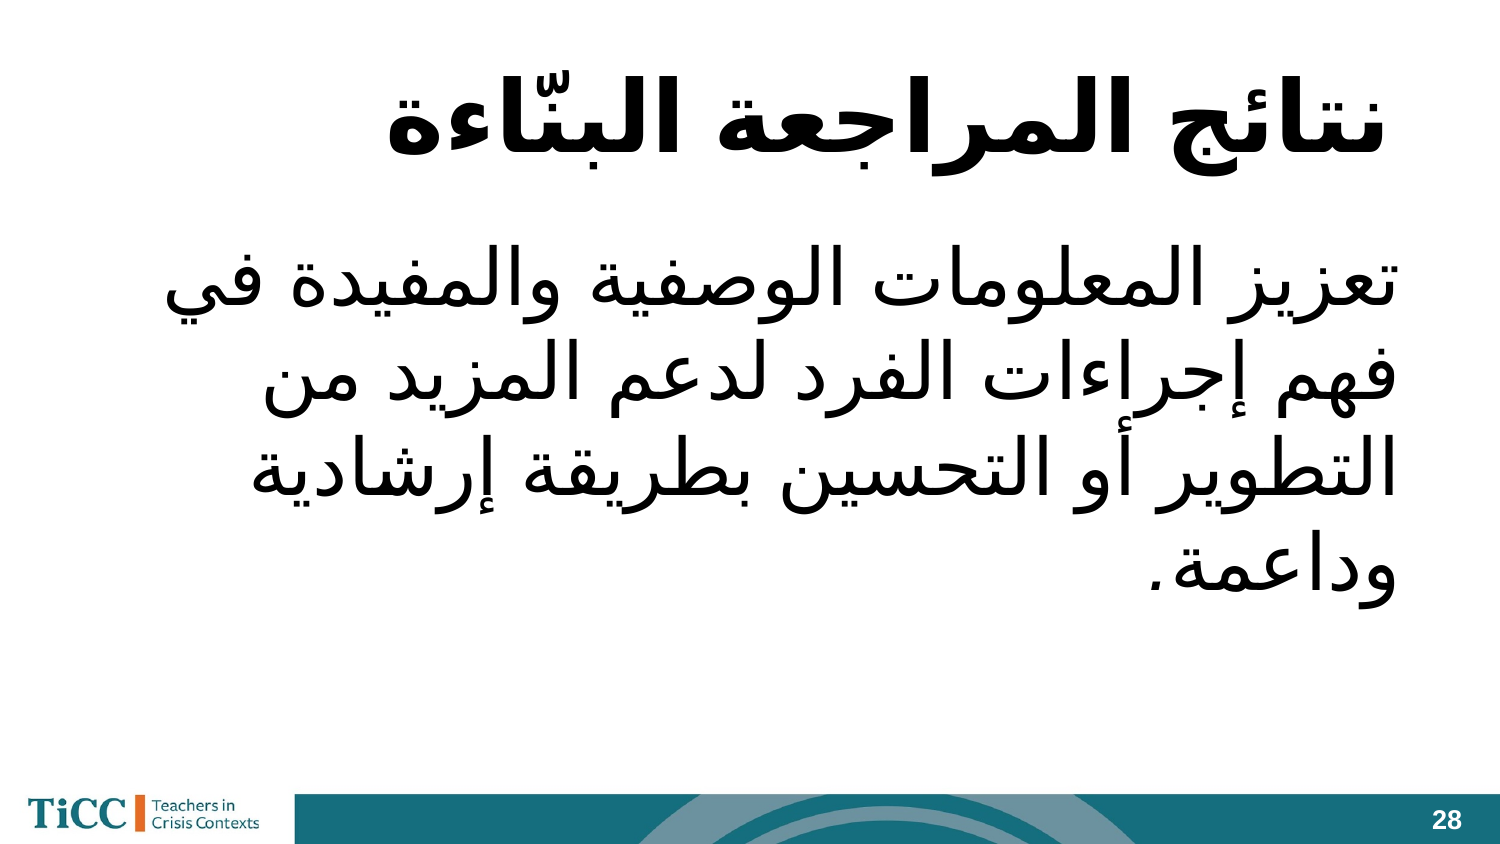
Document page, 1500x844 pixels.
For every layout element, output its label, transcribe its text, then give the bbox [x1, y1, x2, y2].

slide_number ‹#› [1387, 786, 1478, 844]
list تعزيز المعلومات الوصفية والمفيدة في فهم إجراءات الفرد لدعم المزيد من التطوير أو التحسين بطريقة إرشادية وداعمة. [66, 210, 1417, 780]
title نتائج المراجعة البنّاءة [56, 0, 1407, 188]
picture [0, 0, 1500, 844]
